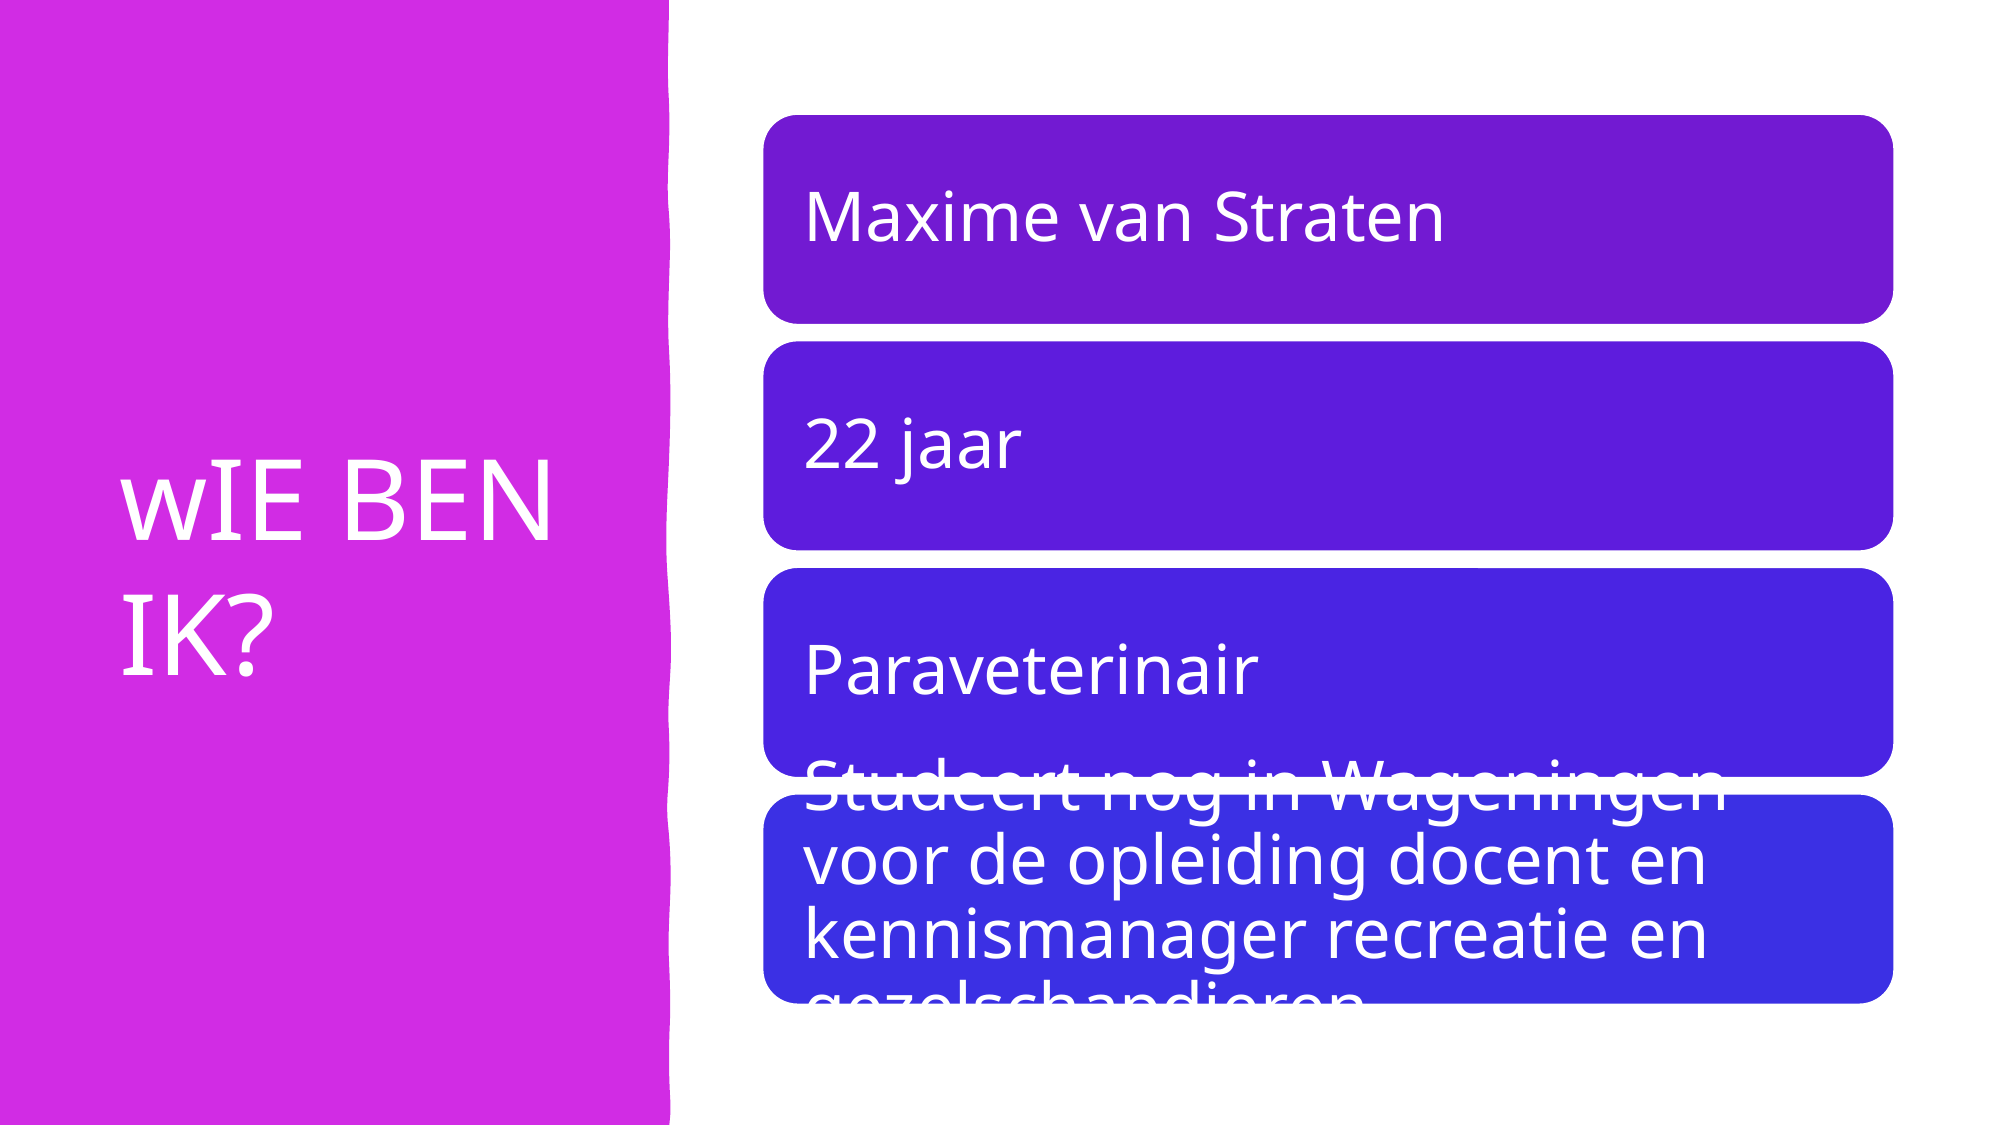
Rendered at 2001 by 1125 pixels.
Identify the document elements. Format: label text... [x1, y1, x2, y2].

title wIE BEN IK? [104, 105, 614, 1021]
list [762, 105, 1895, 1014]
text_box [0, 0, 673, 1125]
text_box [668, 0, 2000, 1125]
